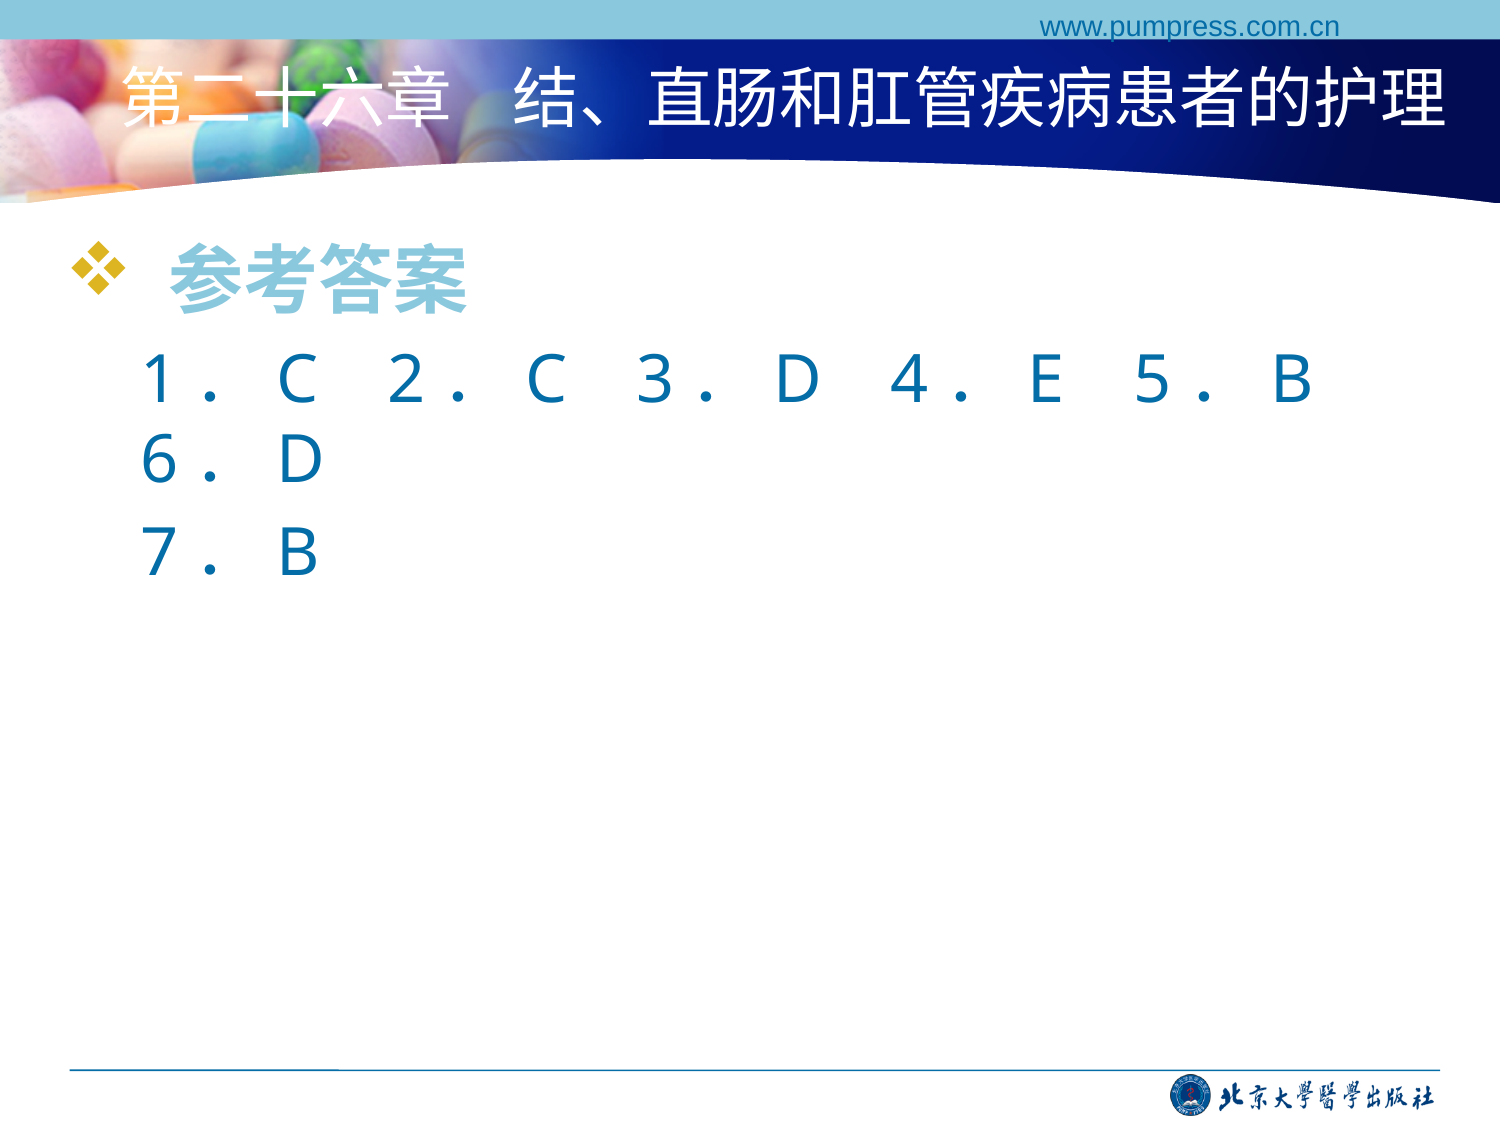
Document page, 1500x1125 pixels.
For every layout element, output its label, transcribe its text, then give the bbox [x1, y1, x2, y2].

slide_number www.pumpress.com.cn [1025, 0, 1463, 38]
title 第二十六章 结、直肠和肛管疾病患者的护理 [76, 49, 1463, 143]
picture [1170, 1074, 1436, 1118]
picture [0, 40, 1500, 203]
list 参考答案 1．C 2．C 3．D 4．E 5．B 6．D 7．B [49, 224, 1463, 1026]
